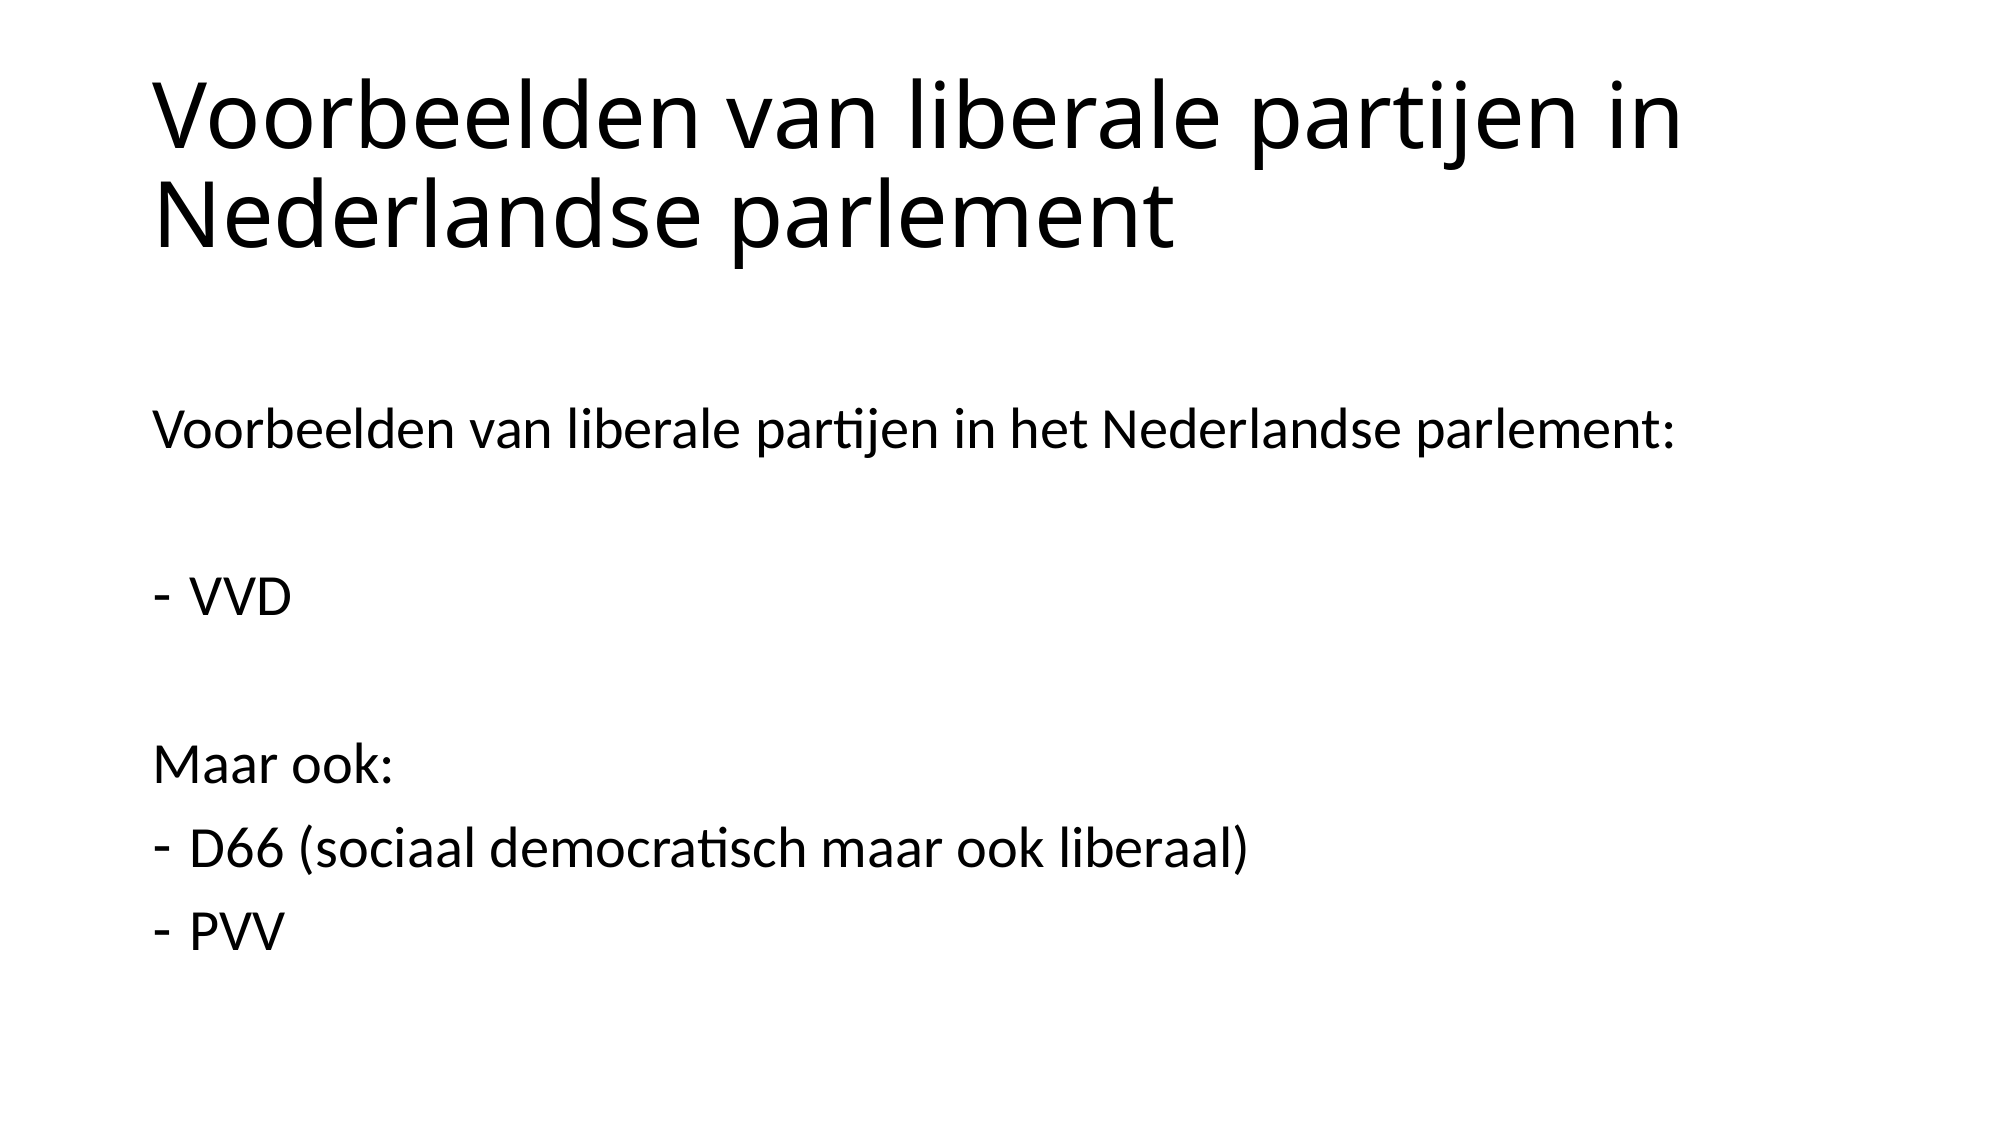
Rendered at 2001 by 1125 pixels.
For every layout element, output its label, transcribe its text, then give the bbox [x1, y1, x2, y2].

title Voorbeelden van liberale partijen in Nederlandse parlement [137, 59, 1863, 278]
list Voorbeelden van liberale partijen in het Nederlandse parlement: VVD Maar ook: D66 (sociaal democratisch maar ook liberaal) PVV [137, 299, 1863, 1014]
